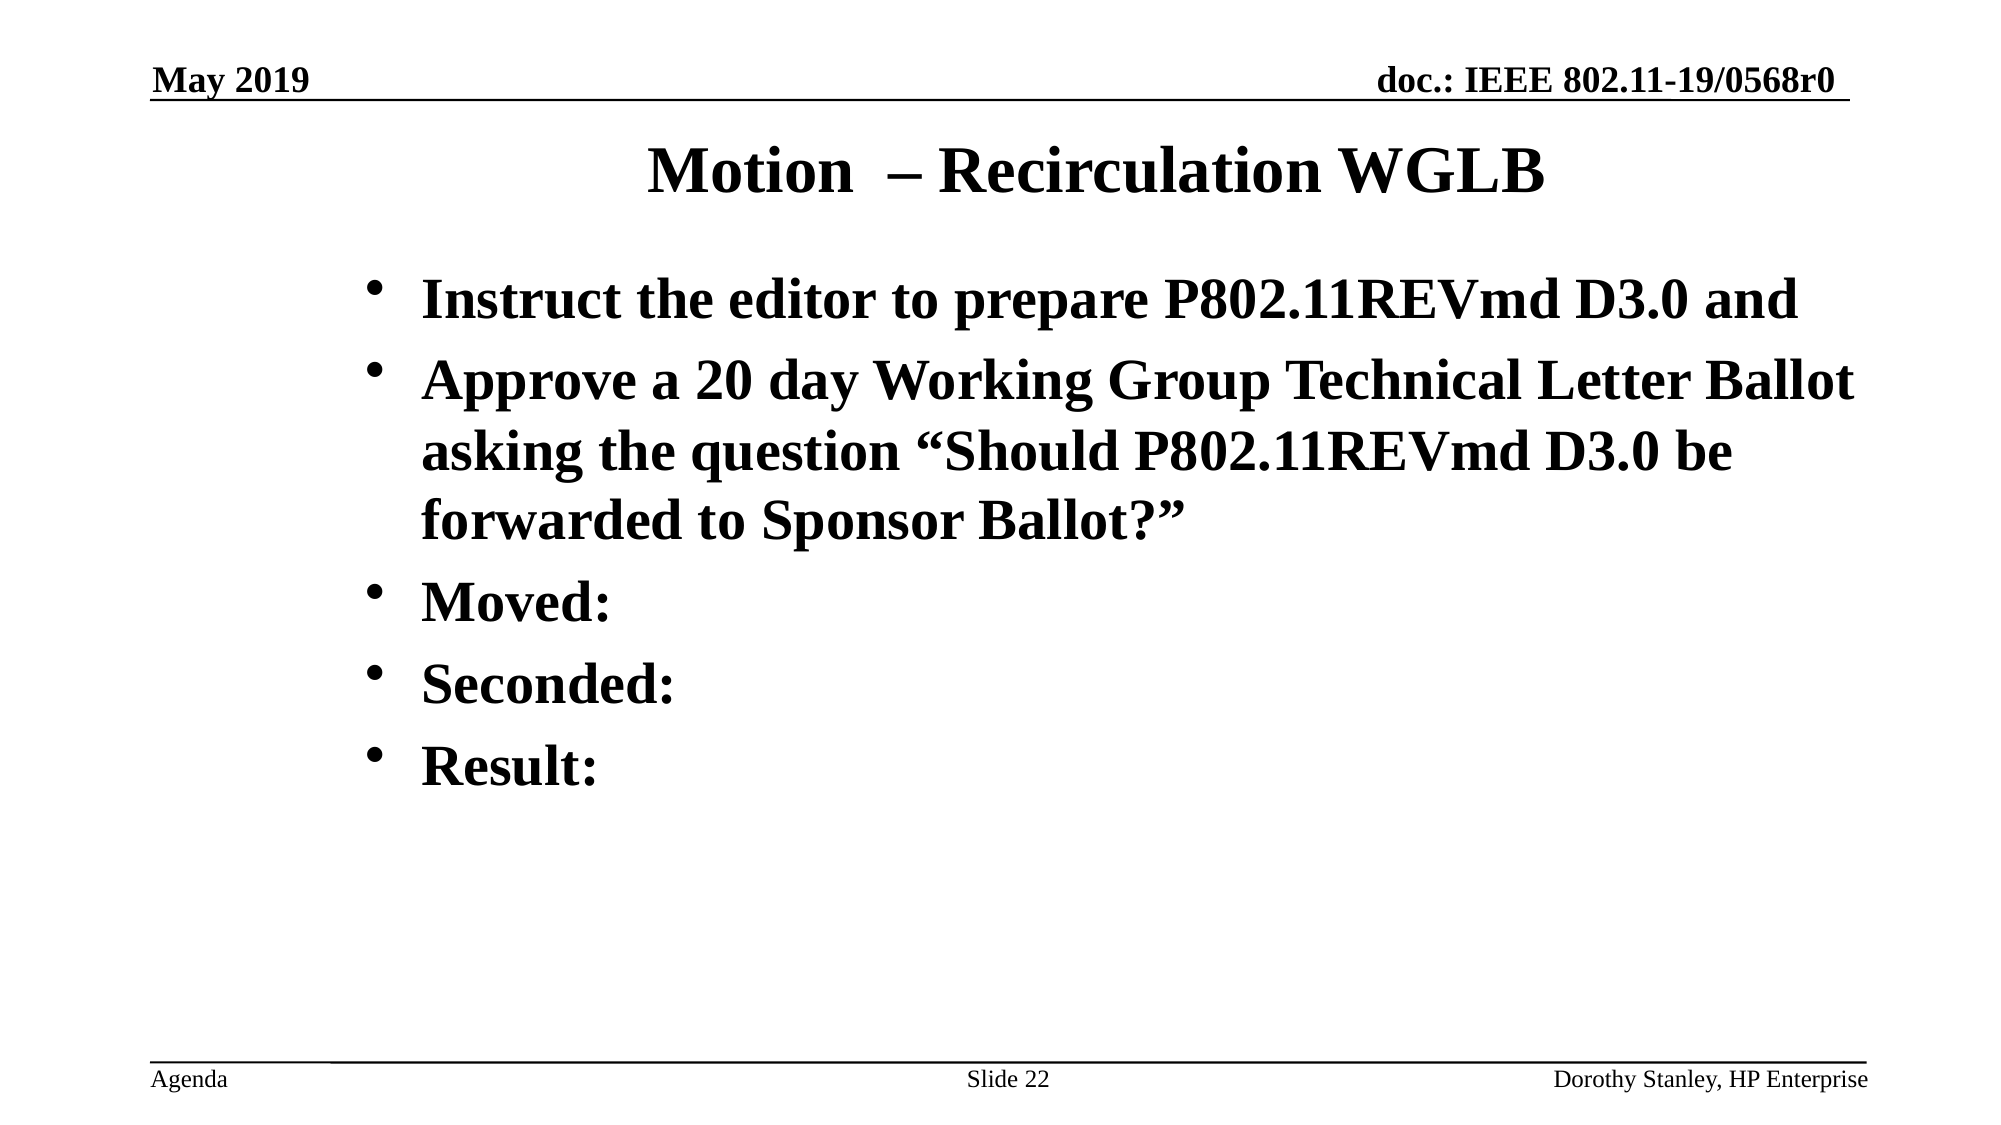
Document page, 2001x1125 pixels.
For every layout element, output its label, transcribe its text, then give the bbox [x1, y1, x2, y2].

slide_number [152, 54, 567, 100]
text_box Motion – Recirculation WGLB [359, 77, 1835, 252]
footer Dorothy Stanley, HP Enterprise [1549, 1062, 1869, 1093]
slide_number Slide 22 [964, 1062, 1053, 1093]
text_box Instruct the editor to prepare P802.11REVmd D3.0 and Approve a 20 day Working Group Technical Letter Ballot asking the question “Should P802.11REVmd D3.0 be forwarded to Sponsor Ballot?” Moved: Seconded: Result: [350, 252, 1903, 1025]
